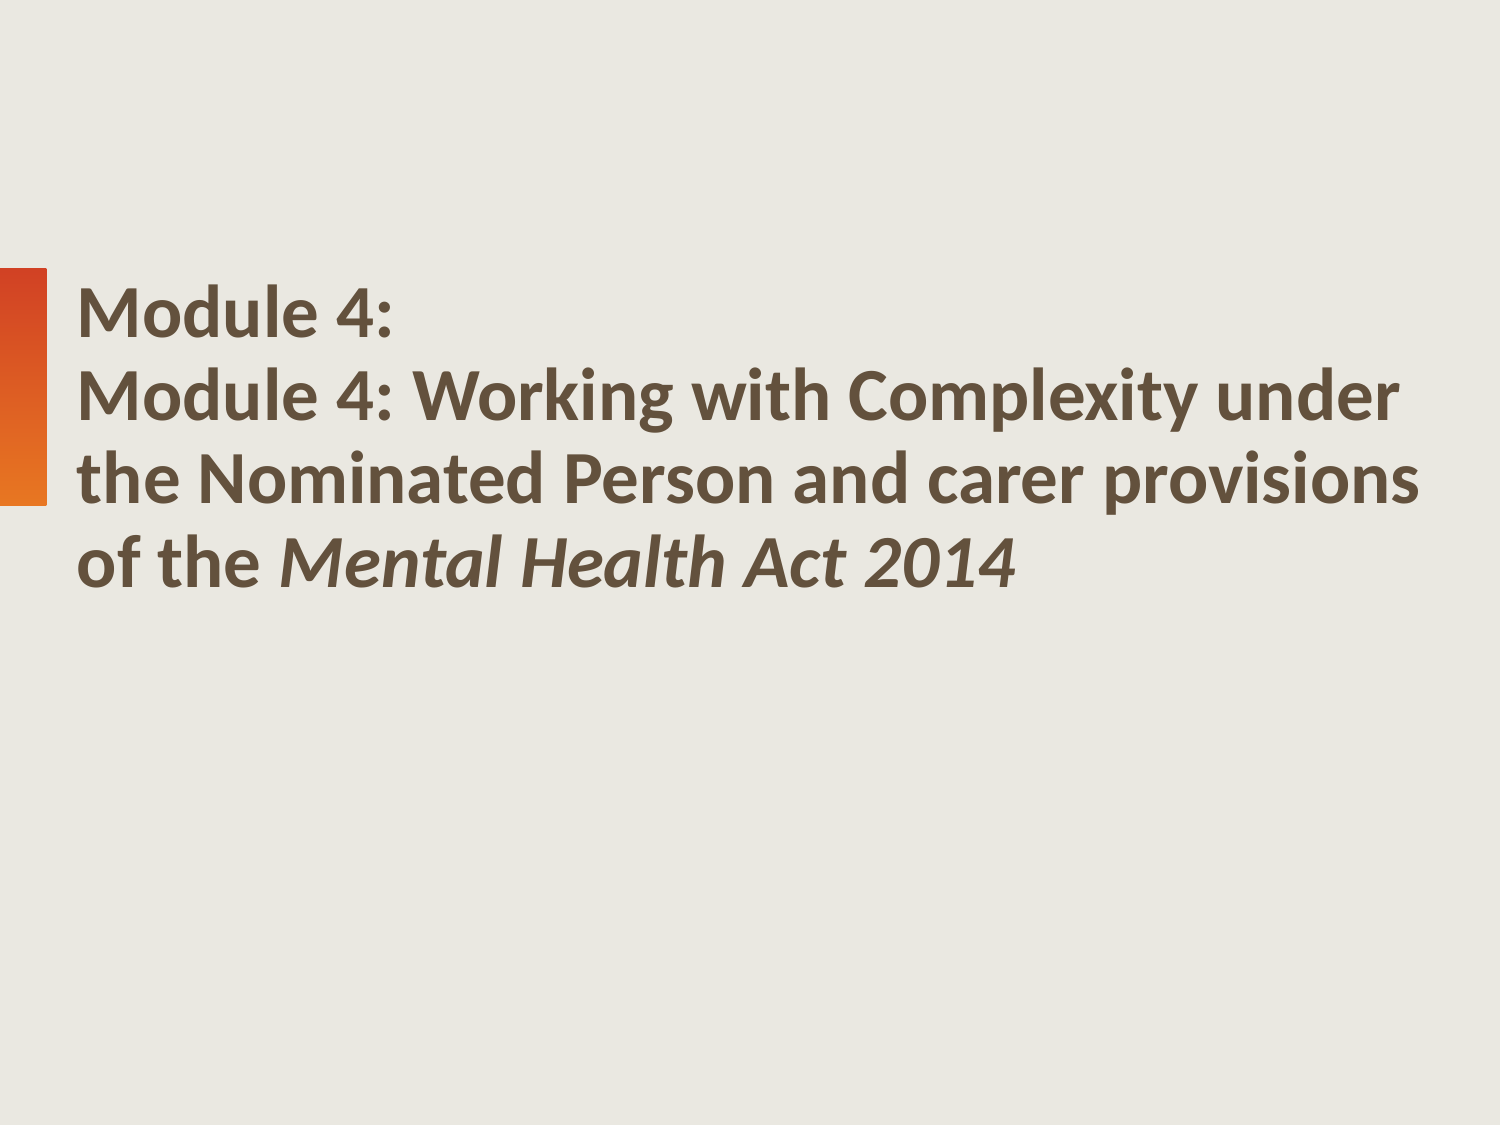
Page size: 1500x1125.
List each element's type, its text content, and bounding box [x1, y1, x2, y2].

list Module 4: Module 4: Working with Complexity under the Nominated Person and carer provisions of the Mental Health Act 2014 [76, 268, 1424, 506]
